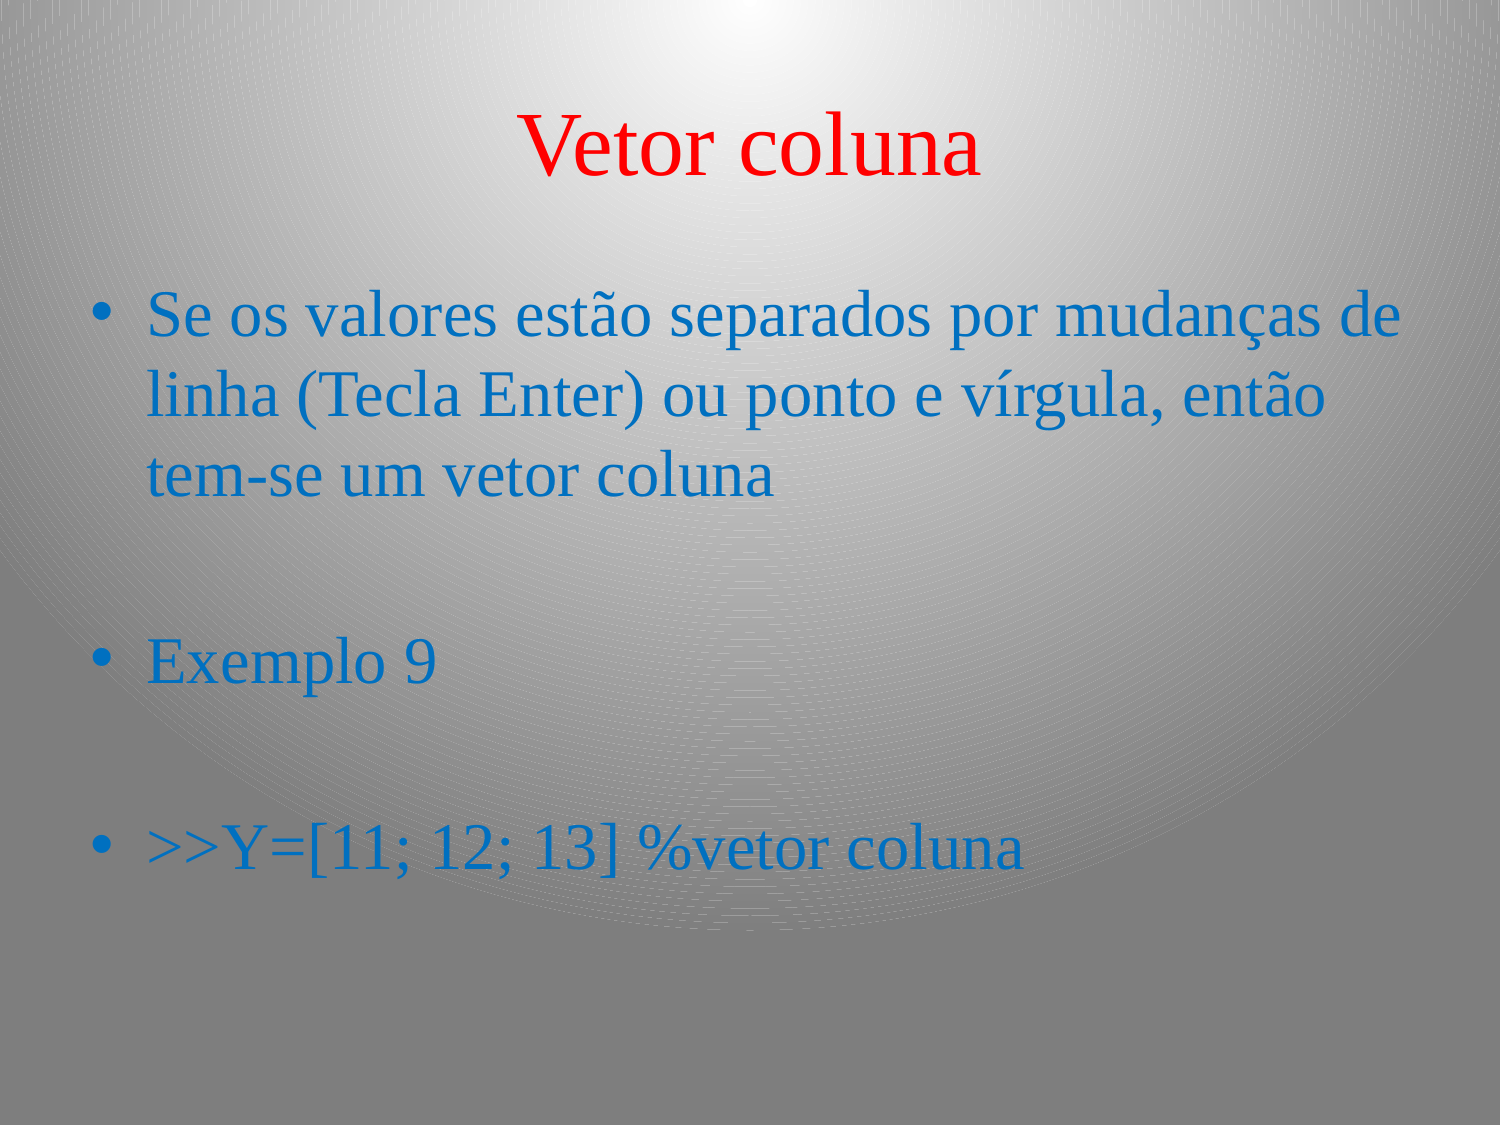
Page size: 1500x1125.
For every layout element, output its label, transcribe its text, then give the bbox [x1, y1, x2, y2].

list Se os valores estão separados por mudanças de linha (Tecla Enter) ou ponto e vírgula, então tem-se um vetor coluna Exemplo 9 >>Y=[11; 12; 13] %vetor coluna [75, 262, 1425, 1005]
title Vetor coluna [75, 45, 1425, 233]
